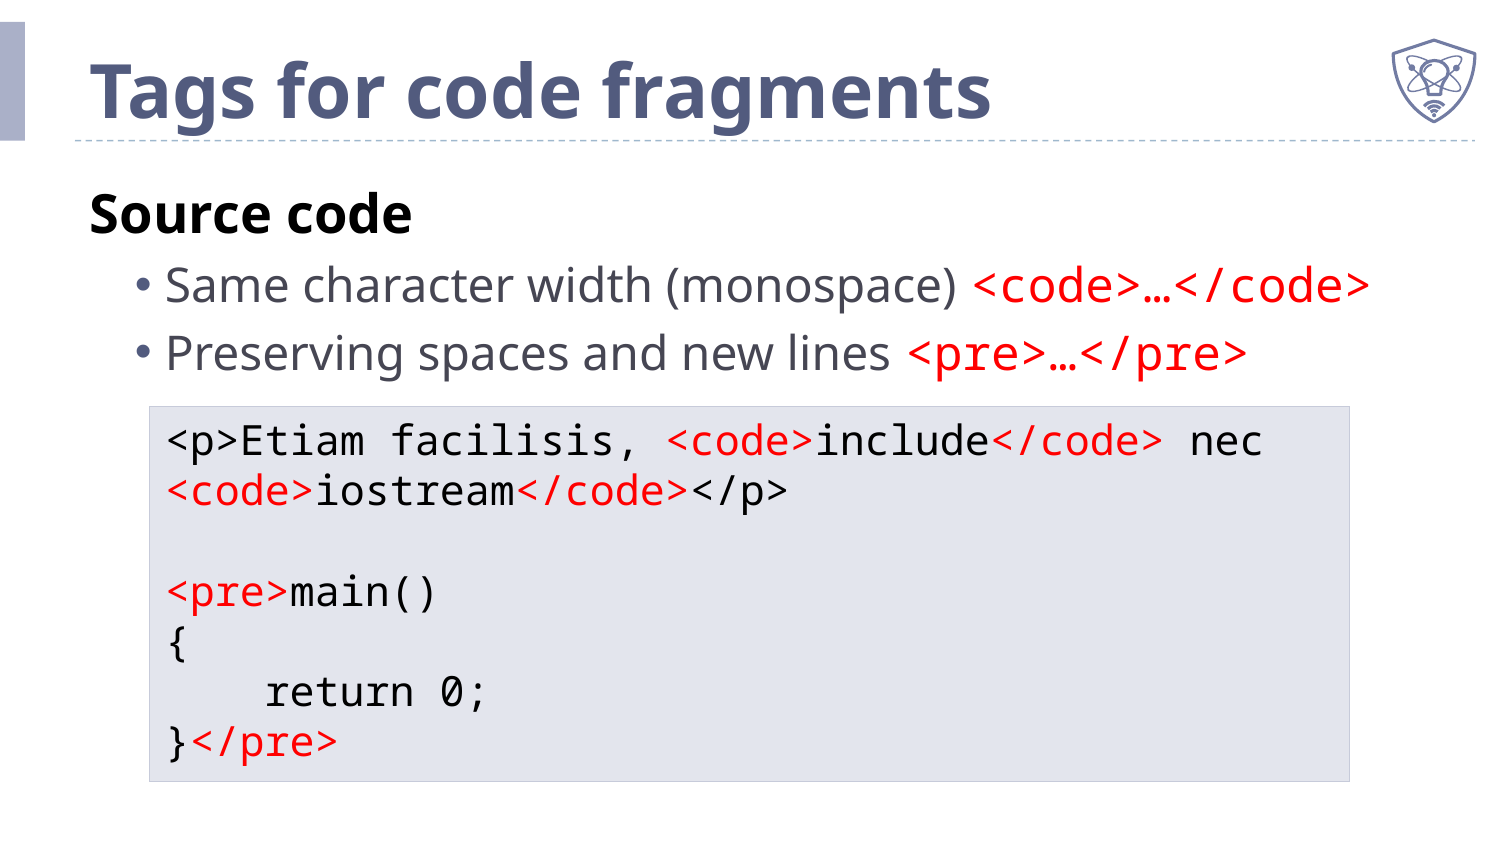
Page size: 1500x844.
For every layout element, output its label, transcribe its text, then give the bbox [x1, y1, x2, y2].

list Source code Same character width (monospace) <code>…</code> Preserving spaces and new lines <pre>…</pre> [75, 171, 1475, 835]
text_box <p>Etiam facilisis, <code>include</code> nec <code>iostream</code></p> <pre>main() { return 0; }</pre> [149, 406, 1350, 782]
title Tags for code fragments [75, 18, 1475, 141]
